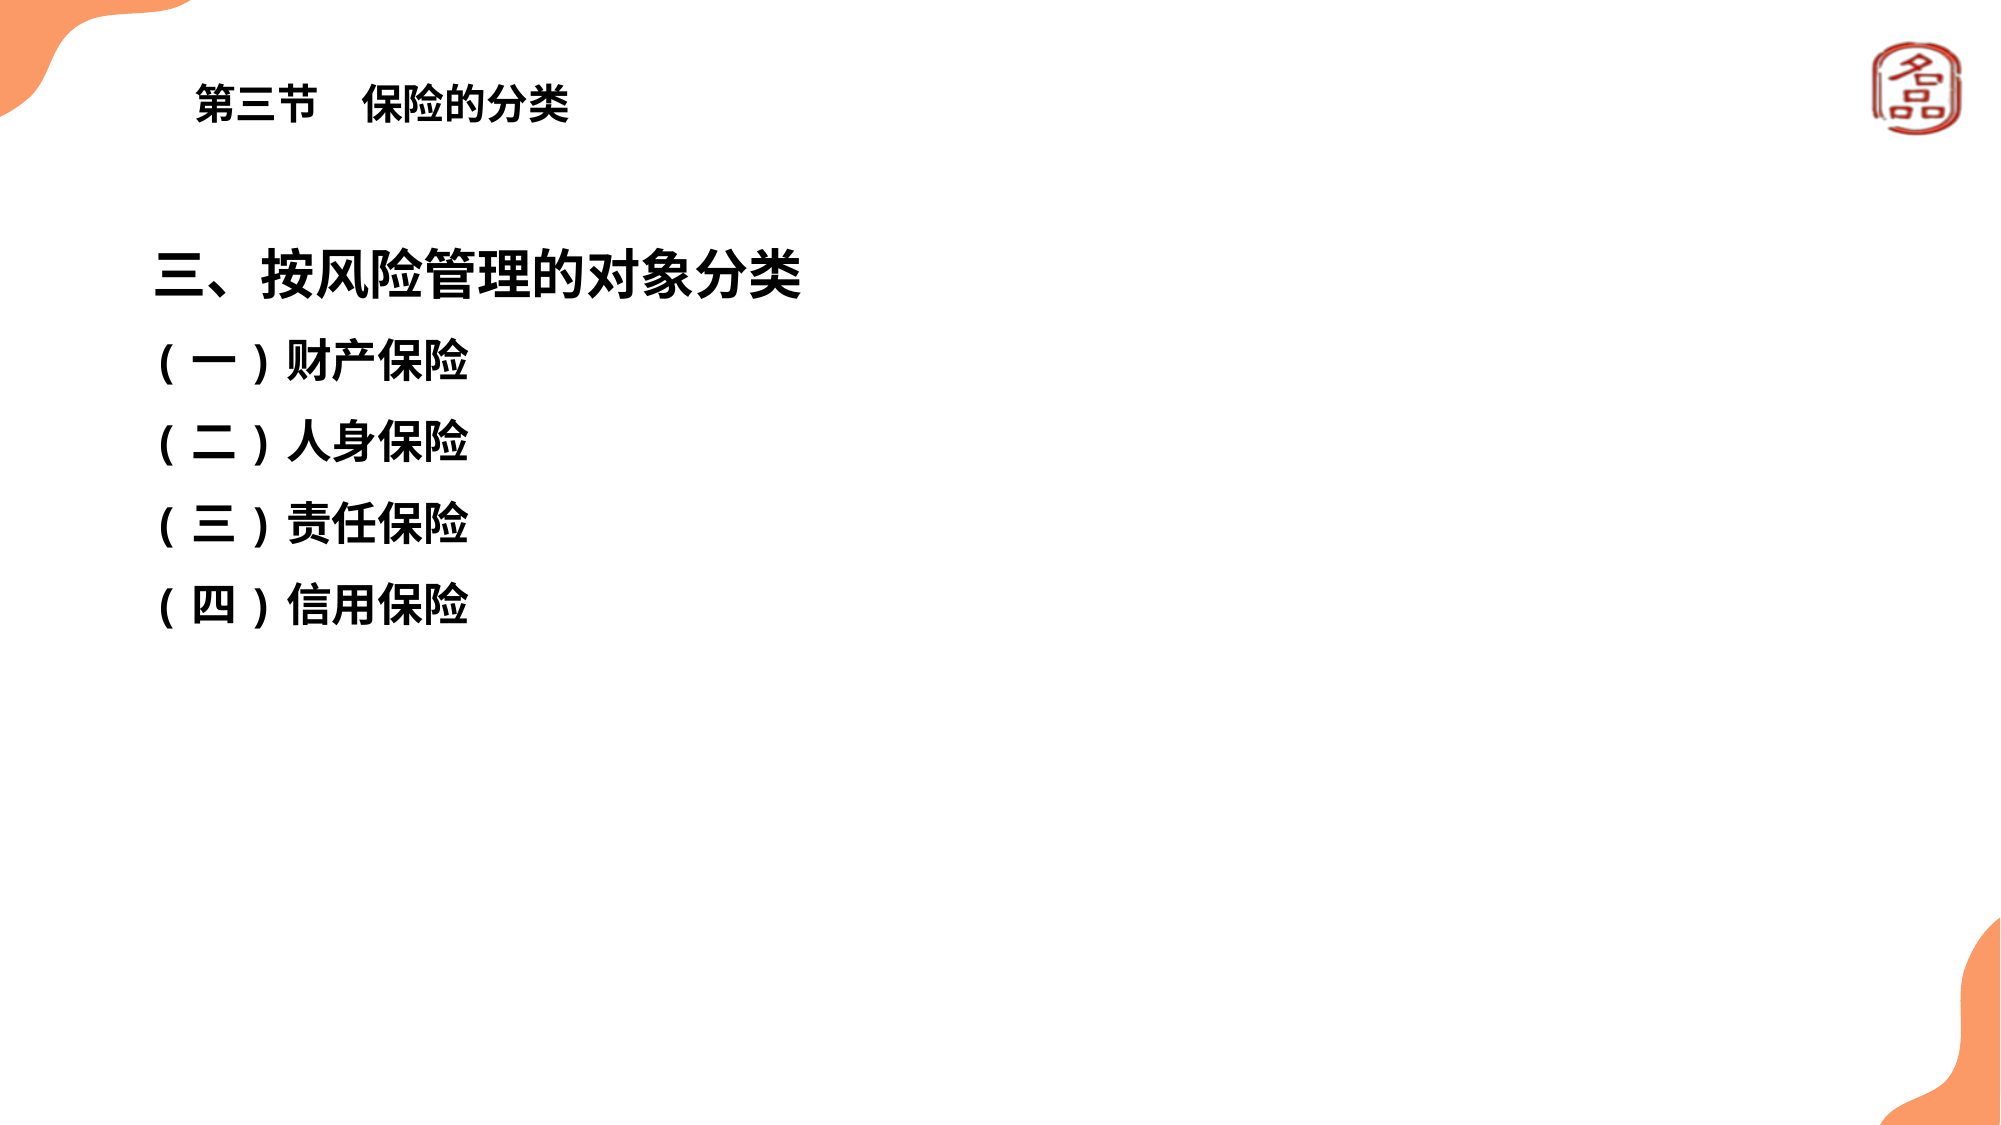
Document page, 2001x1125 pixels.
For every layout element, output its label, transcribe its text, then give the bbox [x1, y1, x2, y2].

list 三、按风险管理的对象分类 (一)财产保险 (二)人身保险 (三)责任保险 (四)信用保险 [137, 217, 1863, 1031]
title 第三节 保险的分类 [137, 60, 1863, 152]
picture [1861, 10, 1990, 147]
